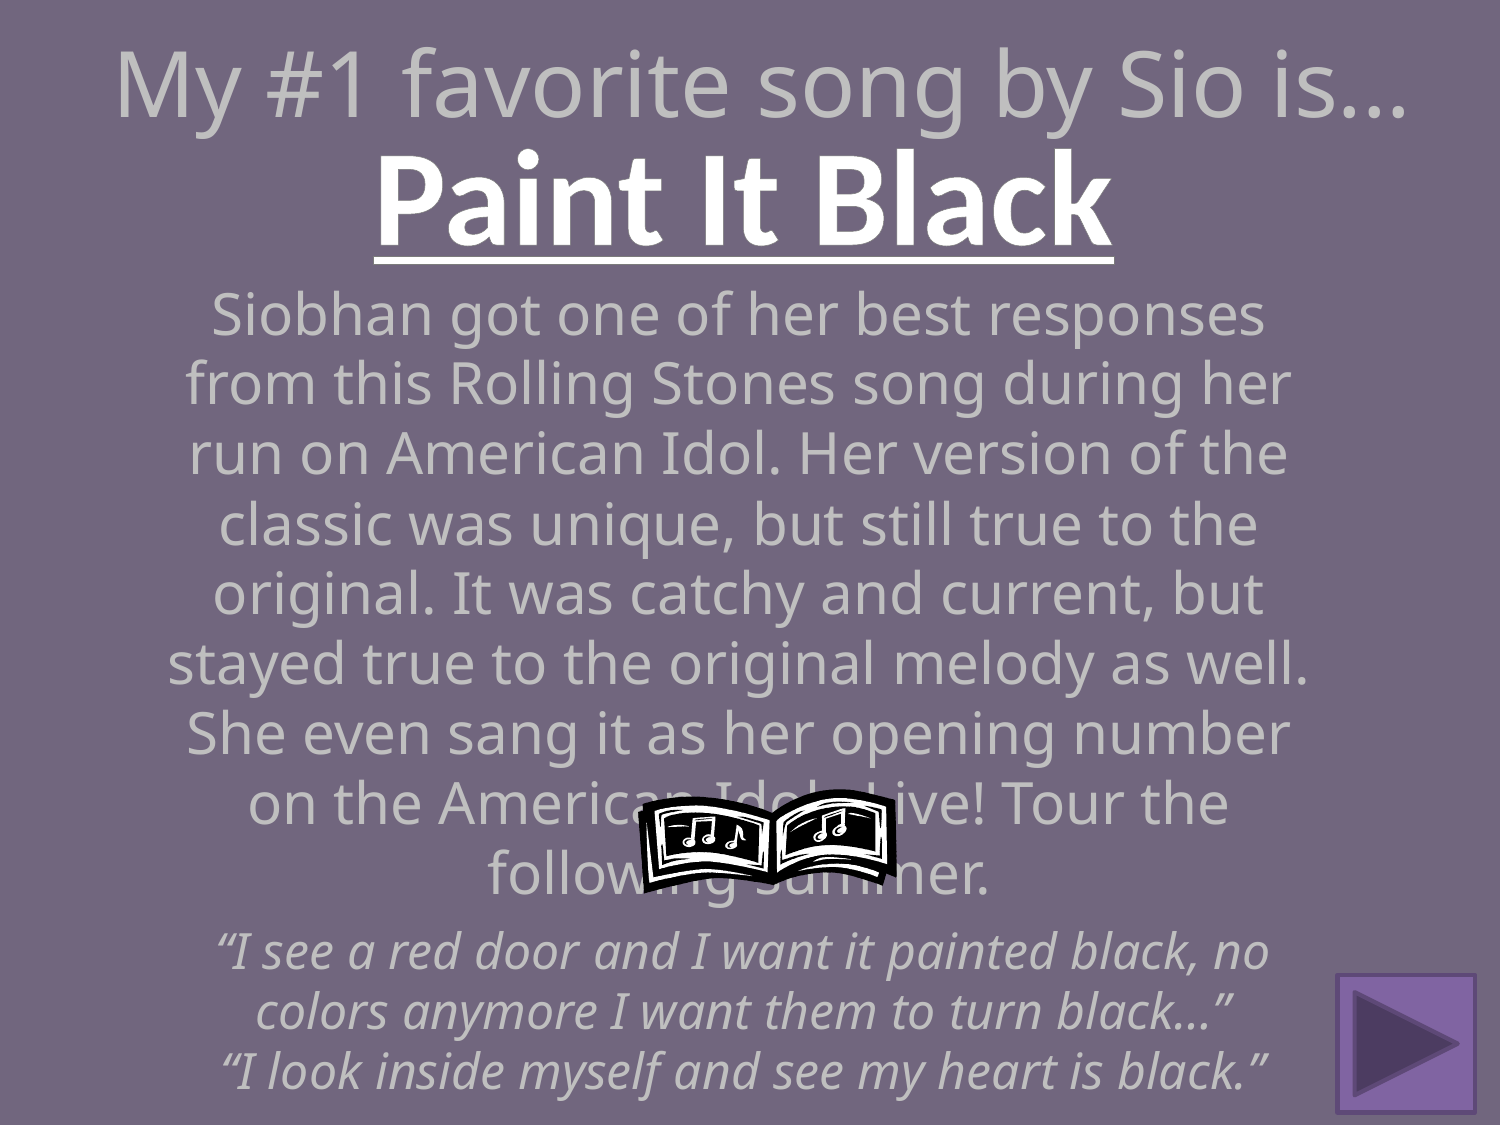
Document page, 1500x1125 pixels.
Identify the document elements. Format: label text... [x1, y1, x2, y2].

text_box [1335, 973, 1477, 1115]
text_box “I see a red door and I want it painted black, no colors anymore I want them to turn black…” “I look inside myself and see my heart is black.” [137, 912, 1350, 1108]
text_box Paint It Black [357, 99, 1130, 280]
title My #1 favorite song by Sio is... [87, 0, 1438, 175]
picture [634, 755, 900, 936]
text_box Siobhan got one of her best responses from this Rolling Stones song during her run on American Idol. Her version of the classic was unique, but still true to the original. It was catchy and current, but stayed true to the original melody as well. She even sang it as her opening number on the American Idols Live! Tour the following summer. [139, 269, 1339, 912]
